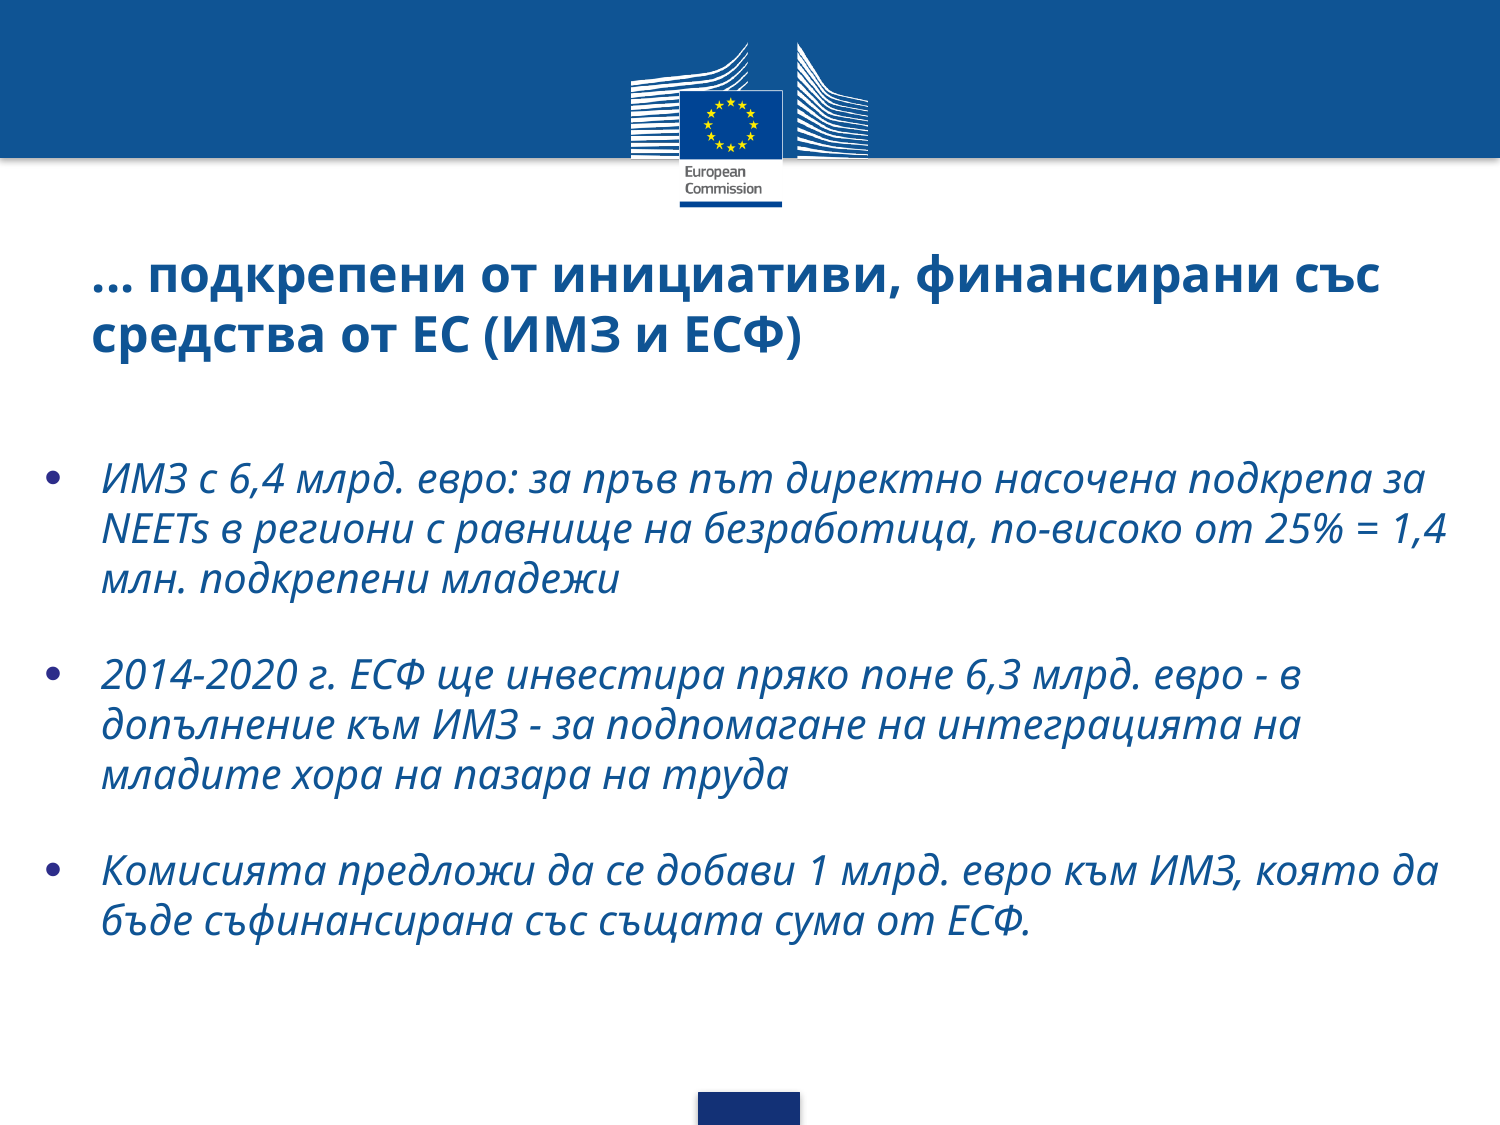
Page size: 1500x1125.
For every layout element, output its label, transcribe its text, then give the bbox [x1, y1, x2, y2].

list ИМЗ с 6,4 млрд. евро: за пръв път директно насочена подкрепа за NEETs в региони с равнище на безработица, по-високо от 25% = 1,4 млн. подкрепени младежи 2014-2020 г. ЕСФ ще инвестира пряко поне 6,3 млрд. евро - в допълнение към ИМЗ - за подпомагане на интеграцията на младите хора на пазара на труда Комисията предложи да се добави 1 млрд. евро към ИМЗ, която да бъде съфинансирана със същата сума от ЕСФ. [29, 444, 1471, 1036]
title ... подкрепени от инициативи, финансирани със средства от ЕС (ИМЗ и ЕСФ) [76, 219, 1459, 386]
picture [631, 42, 868, 208]
